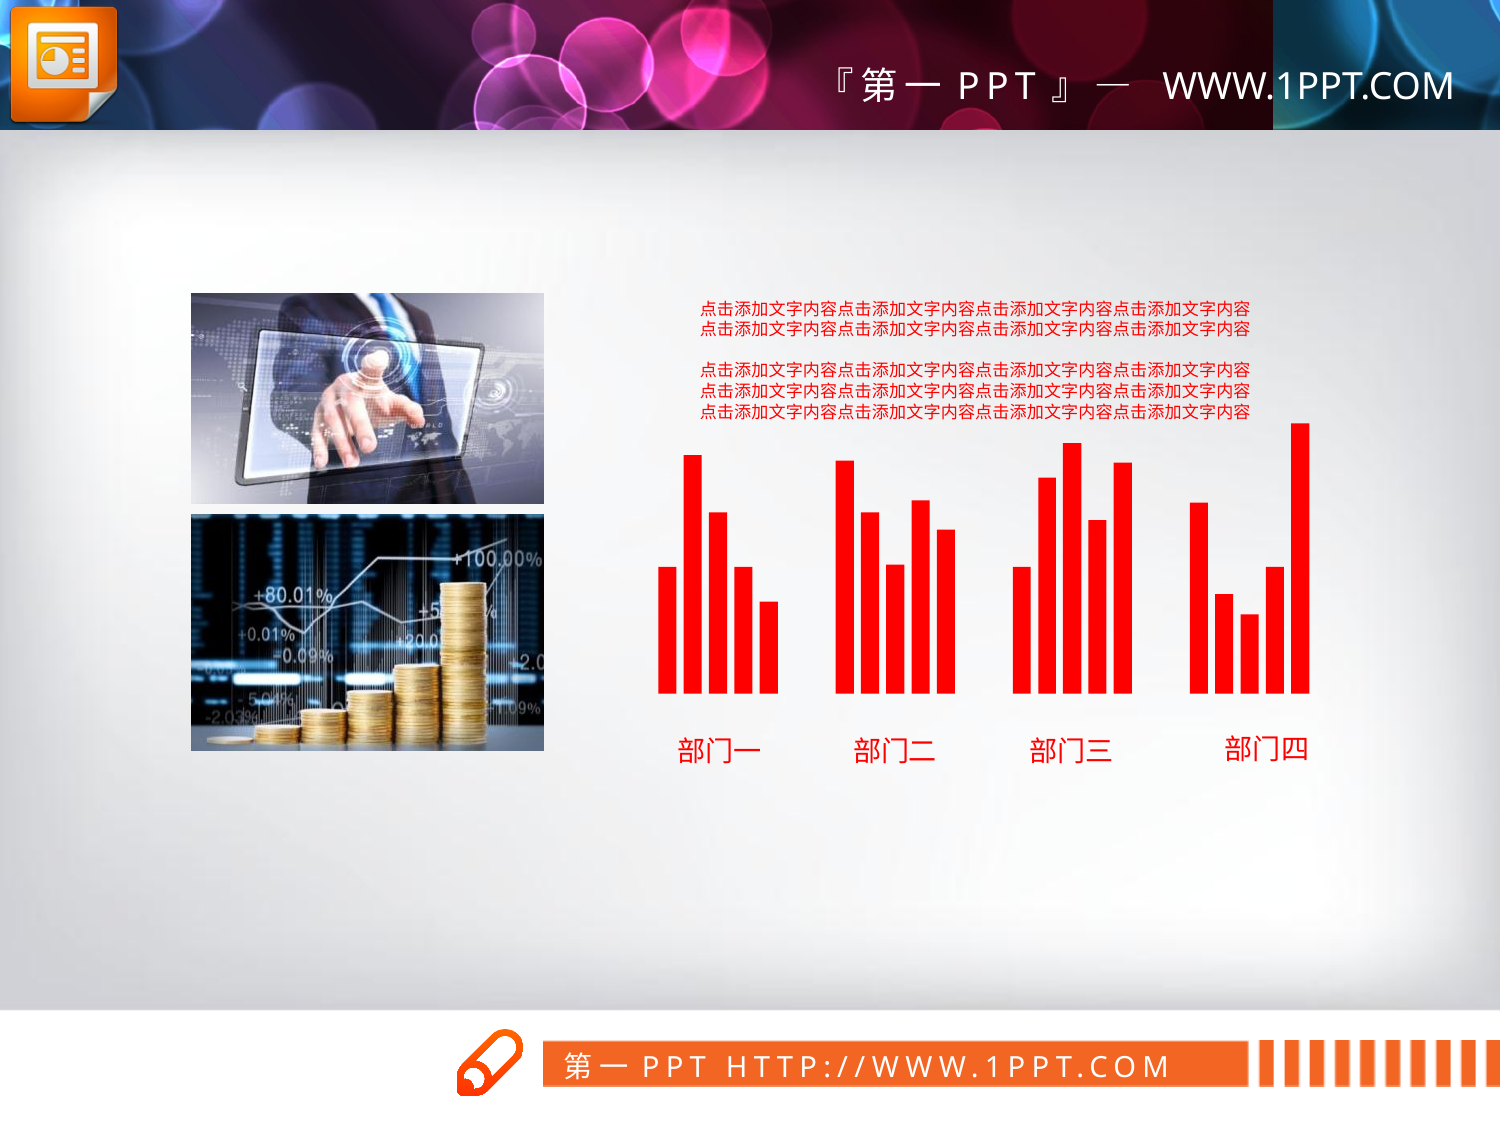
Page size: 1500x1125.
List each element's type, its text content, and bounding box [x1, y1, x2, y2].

text_box 部门四 [1210, 724, 1388, 773]
text_box 点击添加文字内容点击添加文字内容点击添加文字内容点击添加文字内容 点击添加文字内容点击添加文字内容点击添加文字内容点击添加文字内容 点击添加文字内容点击添加文字内容点击添加文字内容点击添加文字内容 点击添加文字内容点击添加文字内容点击添加文字内容点击添加文字内容 点击添加文字内容点击添加文字内容点击添加文字内容点击添加文字内容 [684, 290, 1308, 422]
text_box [658, 423, 1310, 694]
picture [543, 1040, 1500, 1087]
text_box 部门二 [838, 725, 1015, 775]
text_box 部门一 [662, 725, 838, 775]
text_box 部门三 [1015, 725, 1193, 775]
picture [0, 0, 1500, 1012]
